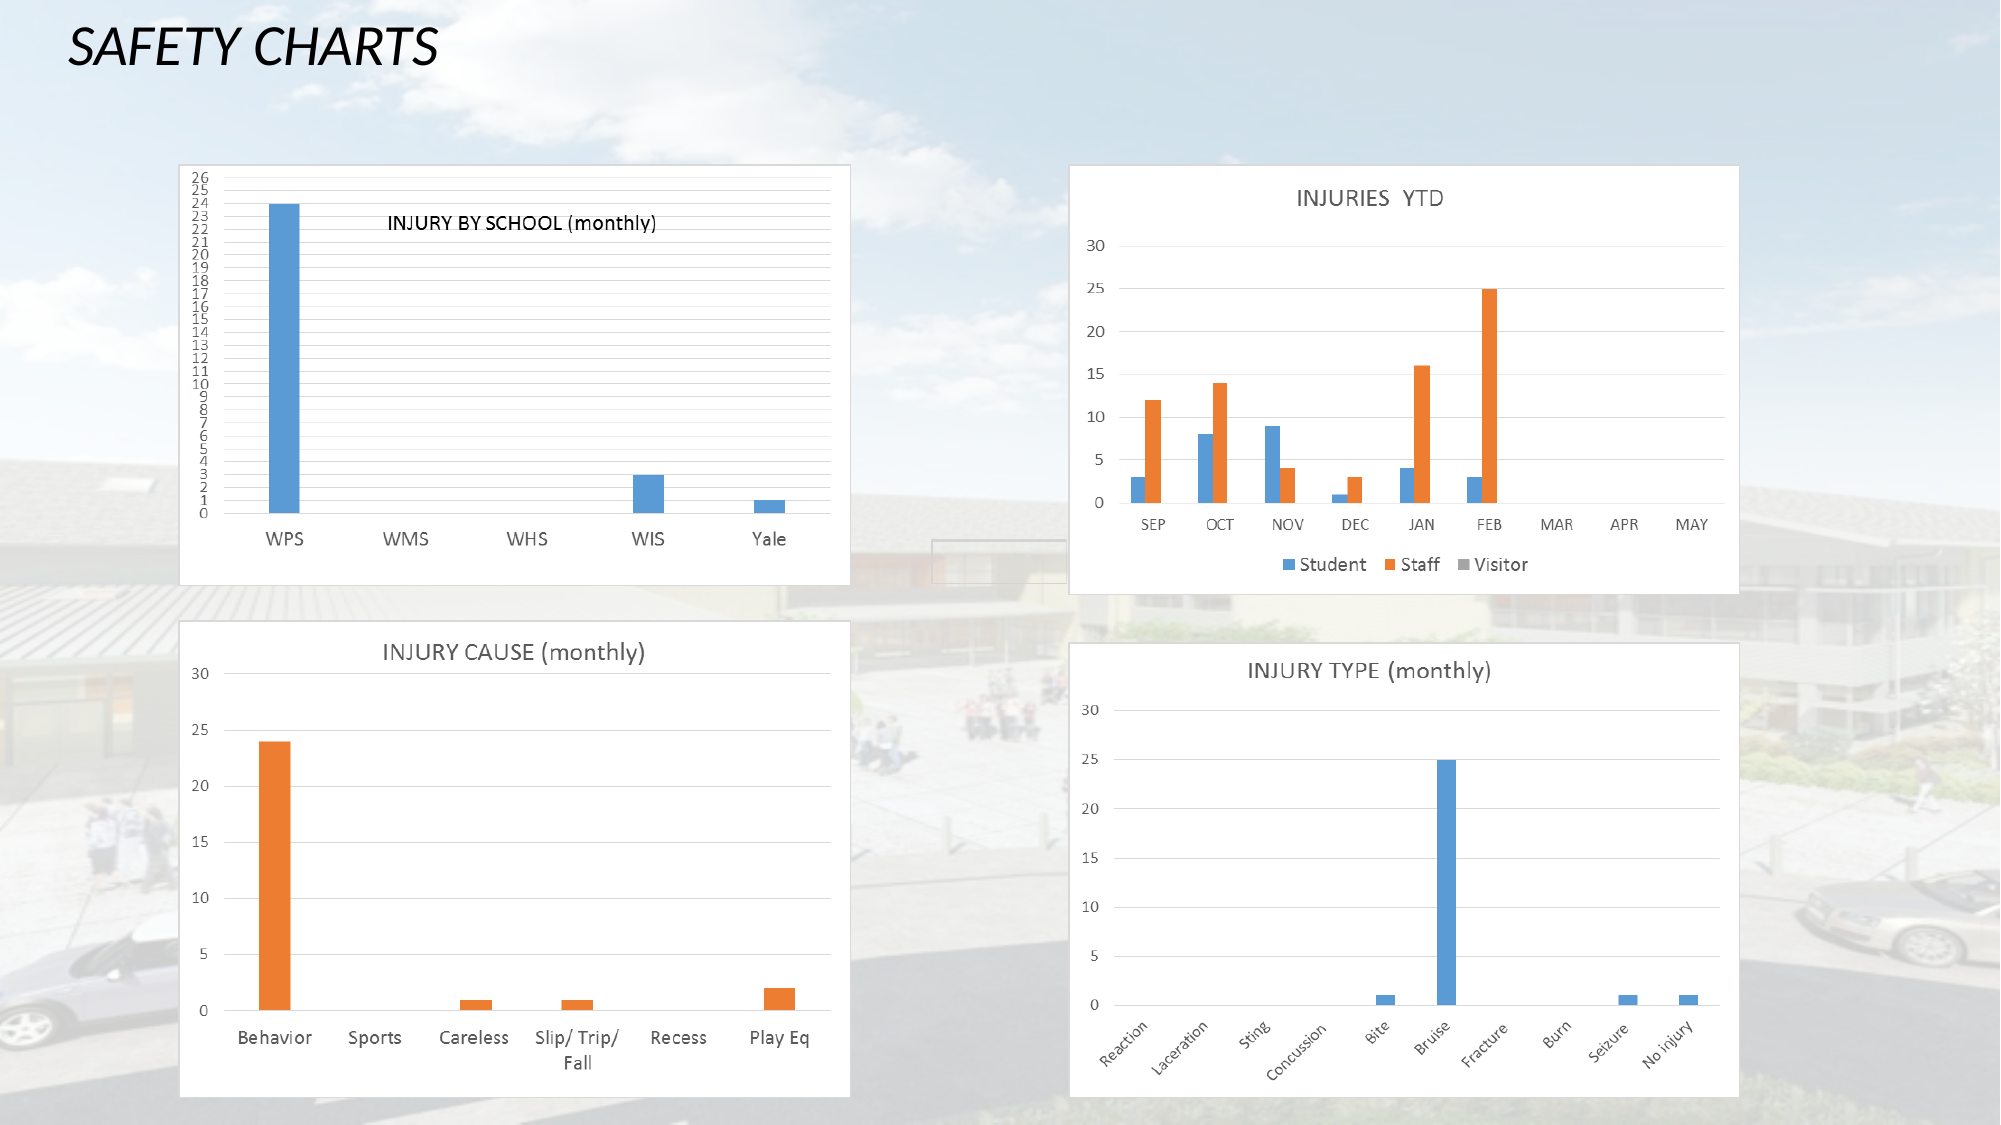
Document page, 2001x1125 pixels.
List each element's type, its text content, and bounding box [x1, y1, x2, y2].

picture [178, 164, 851, 586]
picture [1068, 642, 1740, 1098]
picture [931, 164, 1740, 595]
picture [178, 620, 851, 1098]
text_box SAFETY CHARTS [53, 0, 468, 85]
